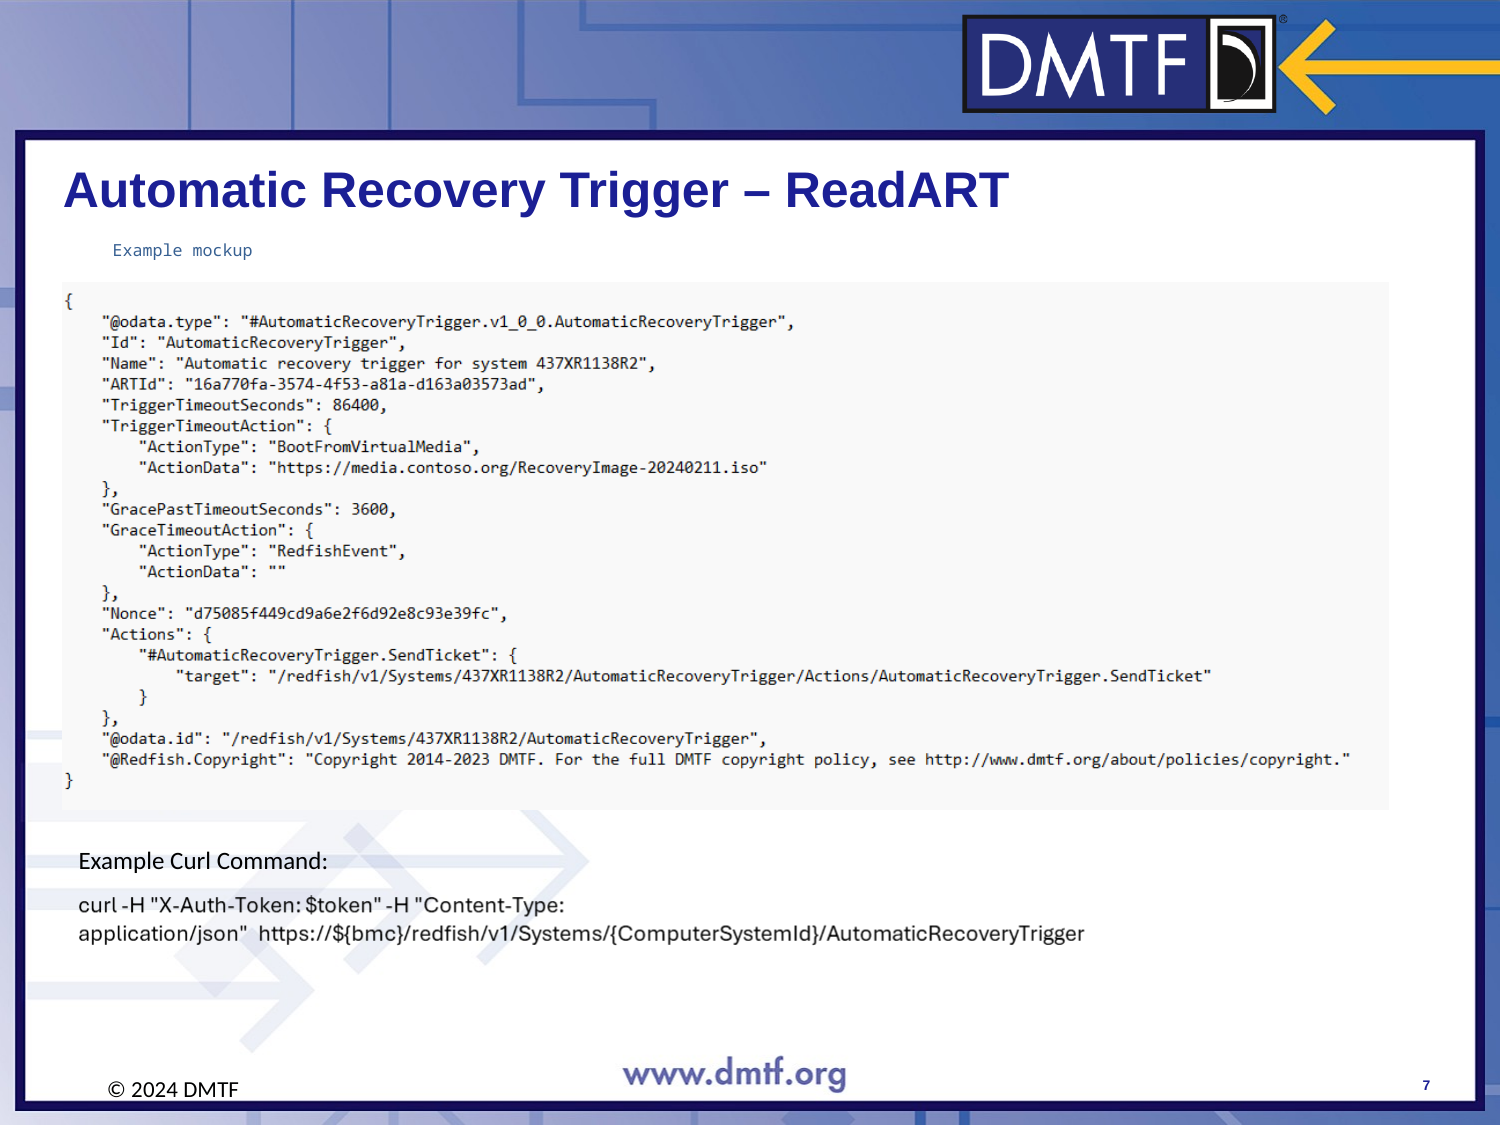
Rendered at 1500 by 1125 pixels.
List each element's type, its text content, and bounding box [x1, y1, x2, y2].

slide_number 7 [1407, 1069, 1442, 1095]
text_box © 2024 DMTF [92, 1067, 407, 1110]
text_box Example mockup [97, 232, 268, 268]
title Automatic Recovery Trigger – ReadART [62, 157, 1442, 219]
text_box Example Curl Command: [63, 836, 345, 882]
picture [0, 0, 1500, 1125]
